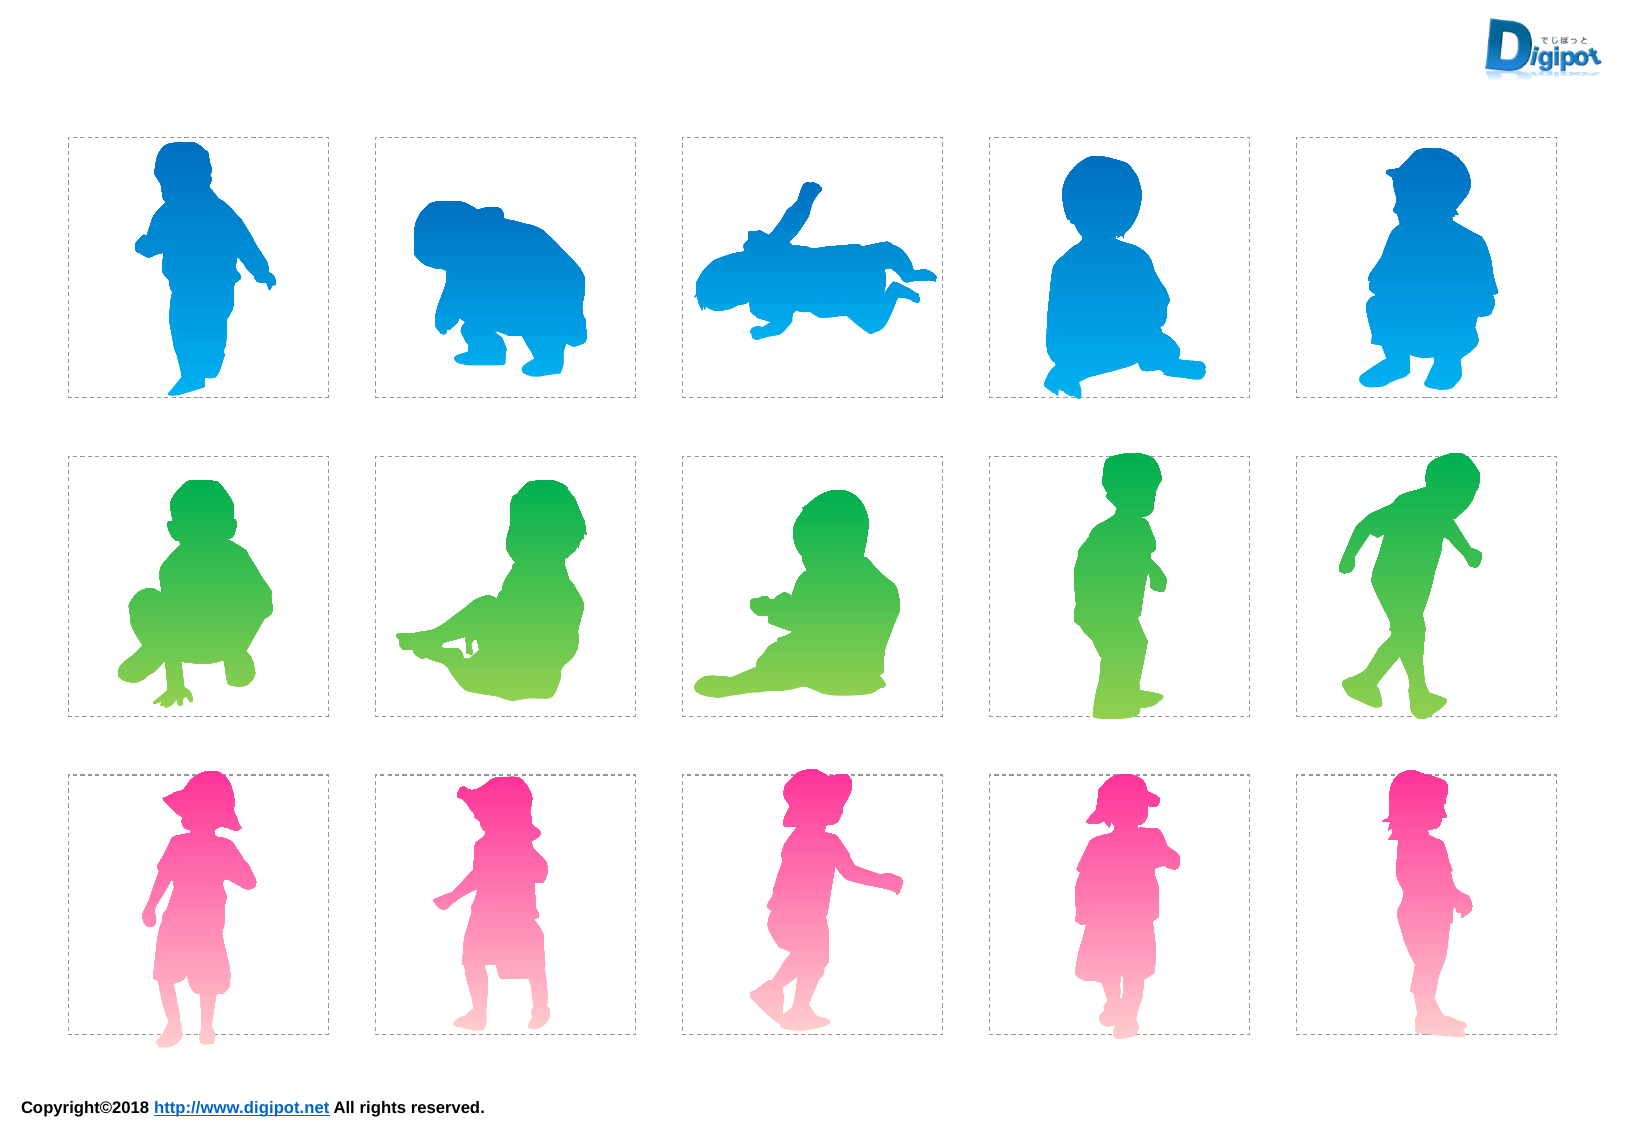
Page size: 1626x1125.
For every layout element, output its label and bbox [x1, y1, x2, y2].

text_box [1074, 773, 1181, 1040]
text_box [142, 770, 257, 1048]
text_box [117, 479, 274, 709]
text_box [396, 479, 588, 702]
text_box [694, 490, 900, 698]
text_box [413, 200, 588, 377]
text_box [134, 141, 276, 396]
text_box [1359, 147, 1499, 390]
text_box [694, 182, 938, 341]
picture [1485, 18, 1602, 82]
text_box [1073, 453, 1168, 720]
text_box [1044, 155, 1206, 399]
text_box [1339, 453, 1483, 720]
text_box [749, 769, 904, 1031]
text_box [1382, 770, 1474, 1037]
text_box [433, 776, 551, 1031]
